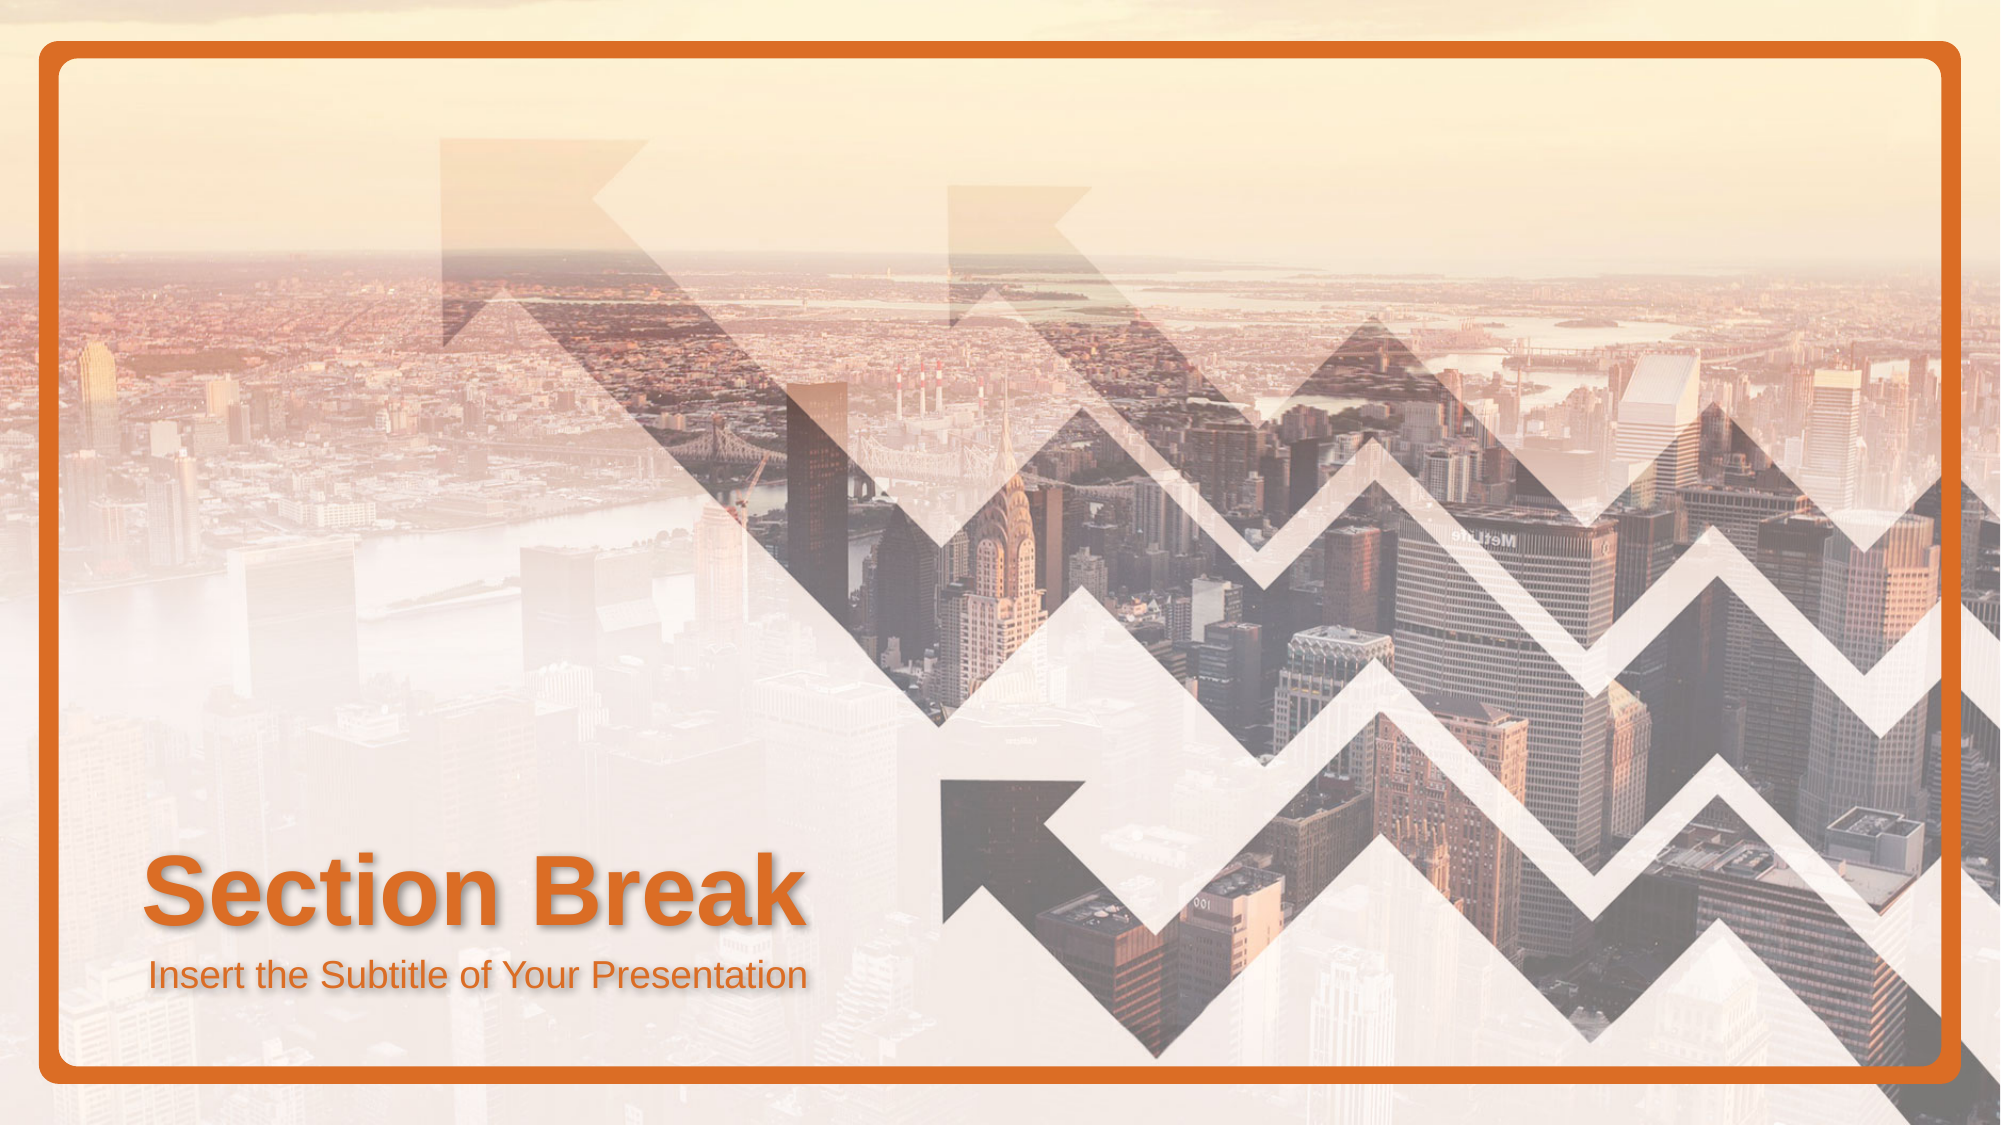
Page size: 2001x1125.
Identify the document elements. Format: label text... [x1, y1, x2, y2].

text_box [37, 40, 1963, 1085]
text_box Section Break [38, 817, 823, 942]
text_box Insert the Subtitle of Your Presentation [38, 942, 823, 1004]
picture [0, 0, 2001, 1125]
